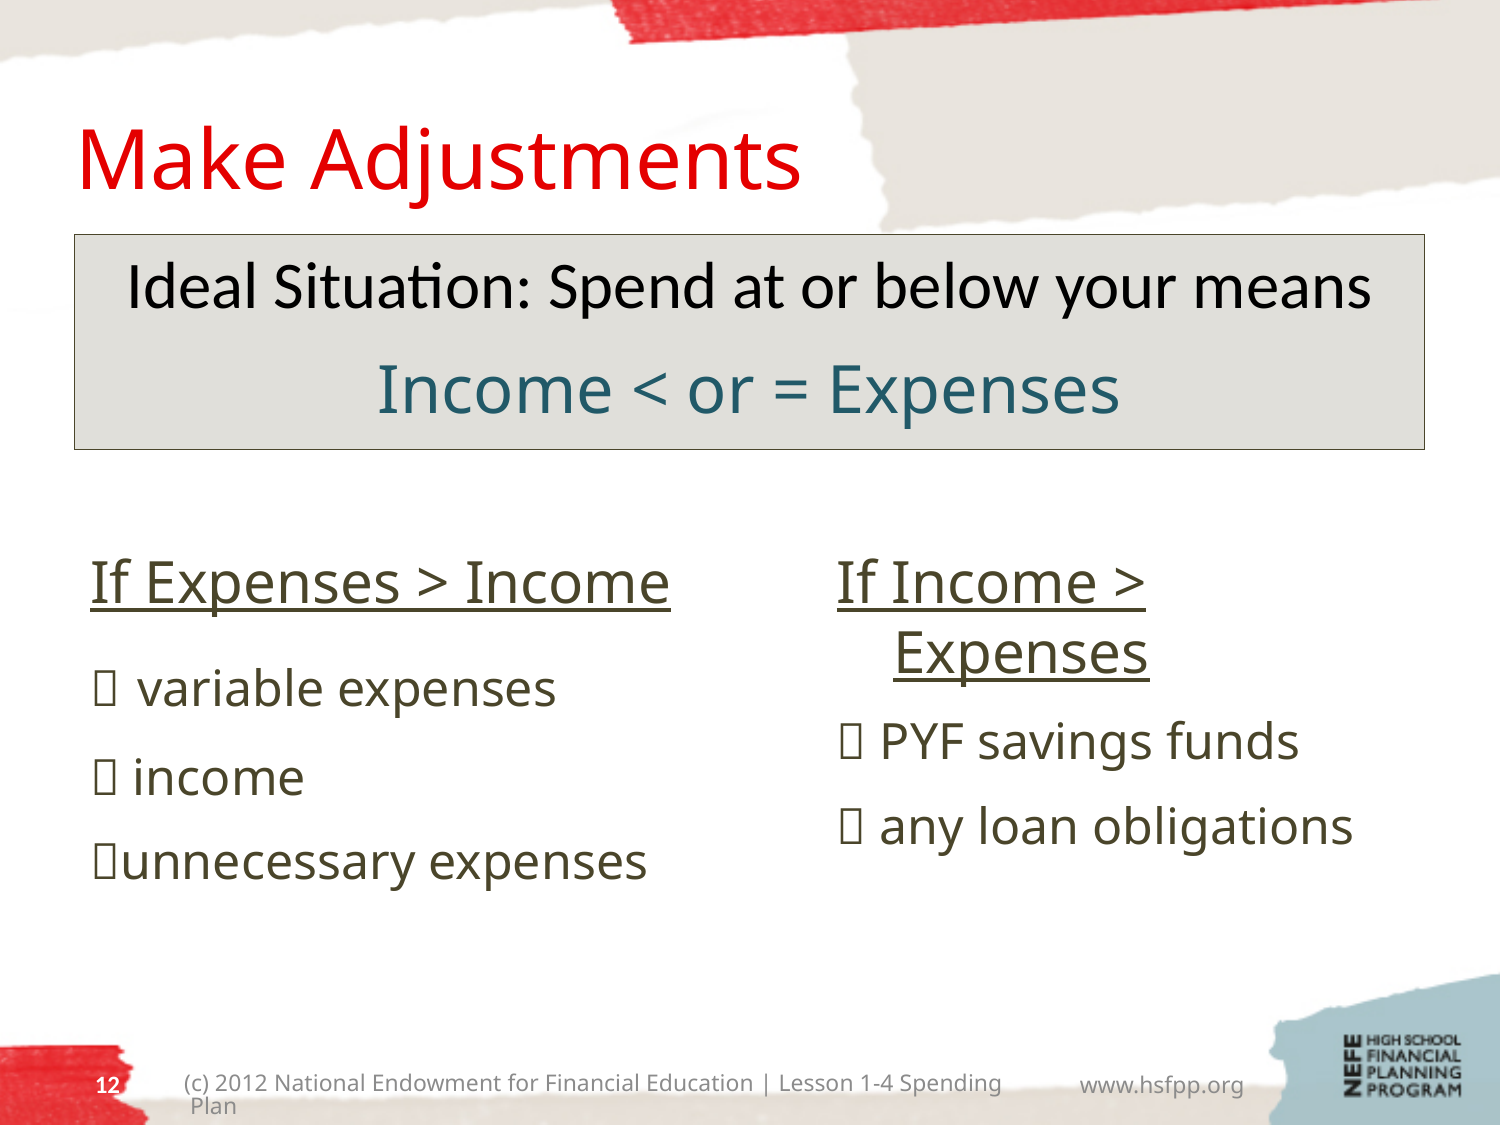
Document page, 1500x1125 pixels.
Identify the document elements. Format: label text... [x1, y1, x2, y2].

slide_number 11 [75, 1042, 141, 1125]
text_box Ideal Situation: Spend at or below your means Income < or = Expenses [74, 234, 1425, 450]
title Make Adjustments [75, 78, 858, 234]
slide_number www.hsfpp.org [1024, 1042, 1260, 1125]
picture [0, 0, 1500, 1125]
list If Expenses > Income  variable expenses  income unnecessary expenses [75, 537, 707, 994]
text_box If Income > Expenses  PYF savings funds  any loan obligations [821, 537, 1425, 954]
footer (c) 2012 National Endowment for Financial Education | Lesson 1-4 Spending Plan [169, 1042, 1024, 1125]
